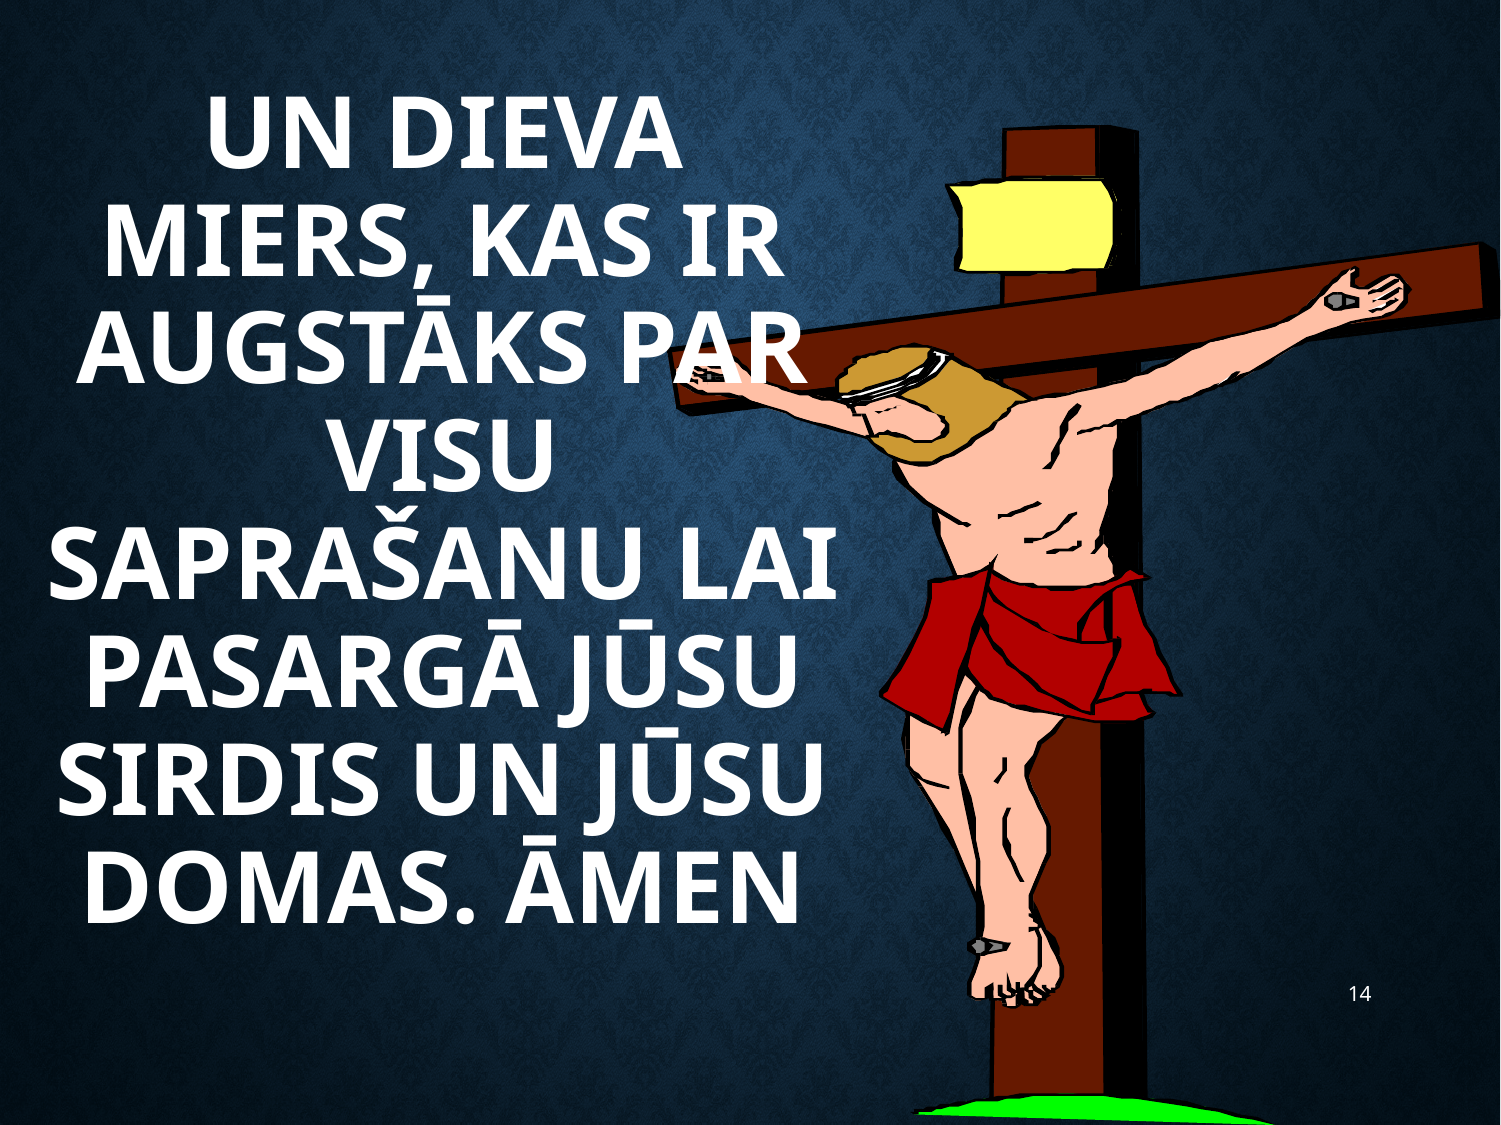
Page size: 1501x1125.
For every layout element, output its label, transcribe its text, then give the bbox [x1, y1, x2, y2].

picture [662, 124, 1501, 1125]
title Un Dieva miers, kas ir augstāks par visu saprašanu lai pasargā jūsu sirdis un jūsu domas. Āmen [17, 479, 655, 668]
